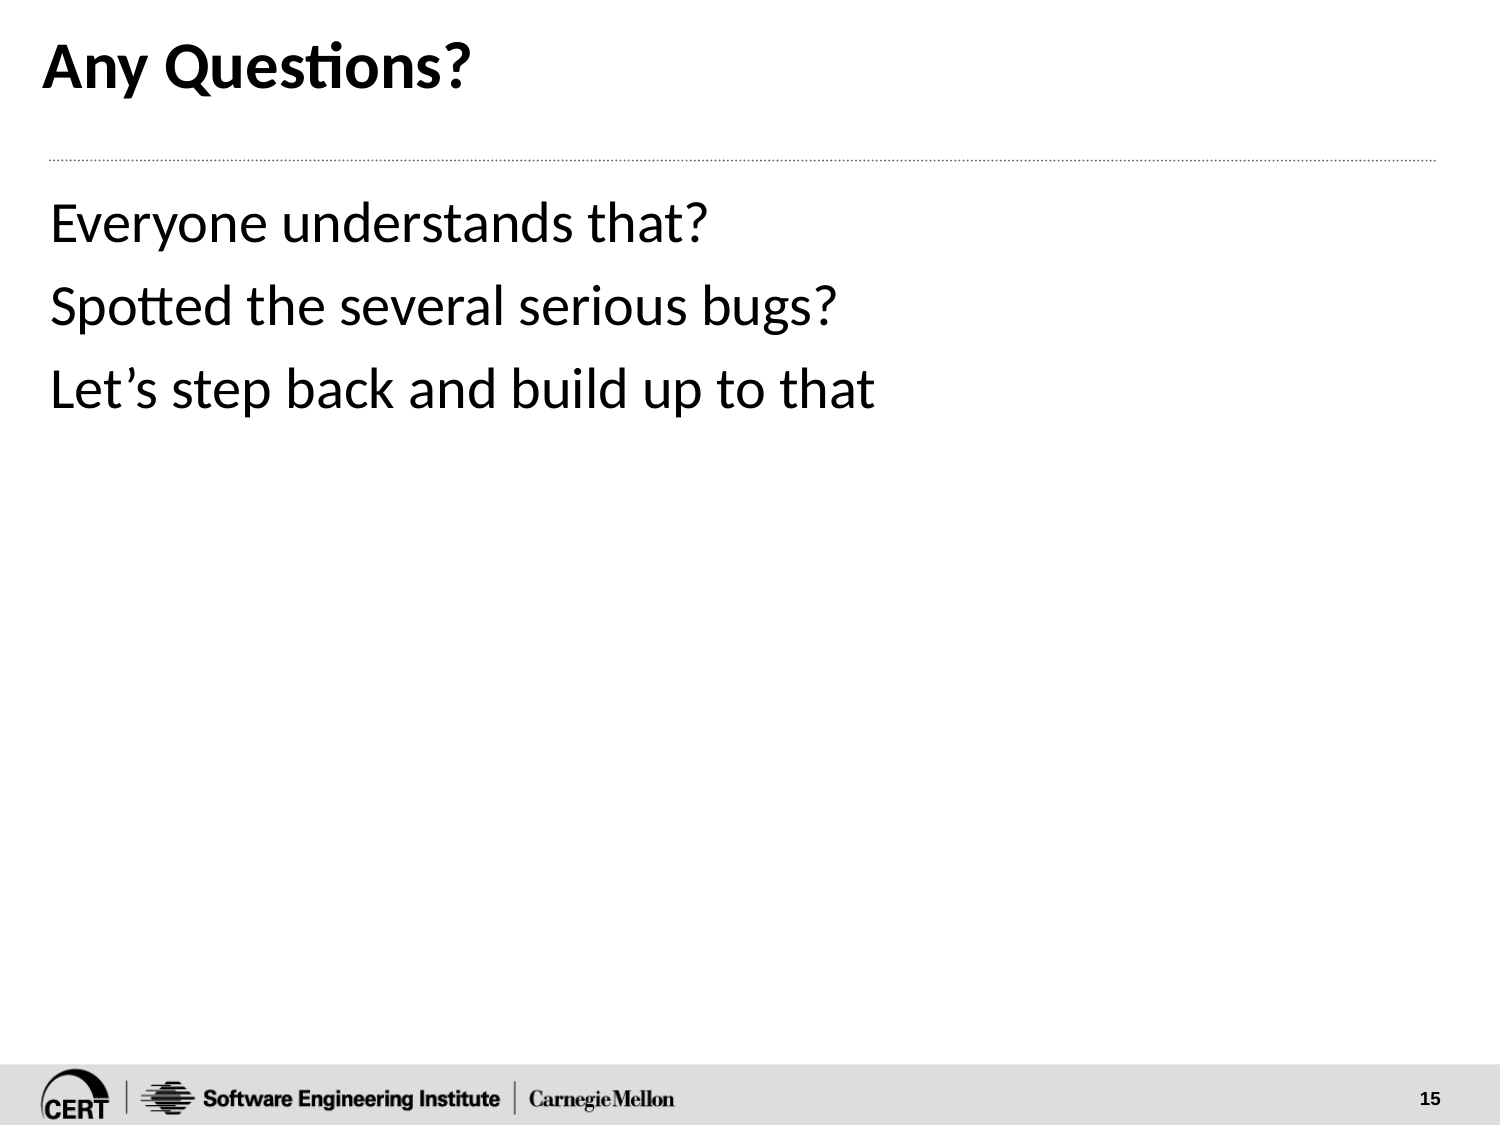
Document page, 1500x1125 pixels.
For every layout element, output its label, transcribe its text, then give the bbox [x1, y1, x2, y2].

picture [24, 1065, 688, 1125]
list Everyone understands that? Spotted the several serious bugs? Let’s step back and build up to that [49, 187, 1438, 1001]
title Any Questions? [42, 37, 1434, 155]
